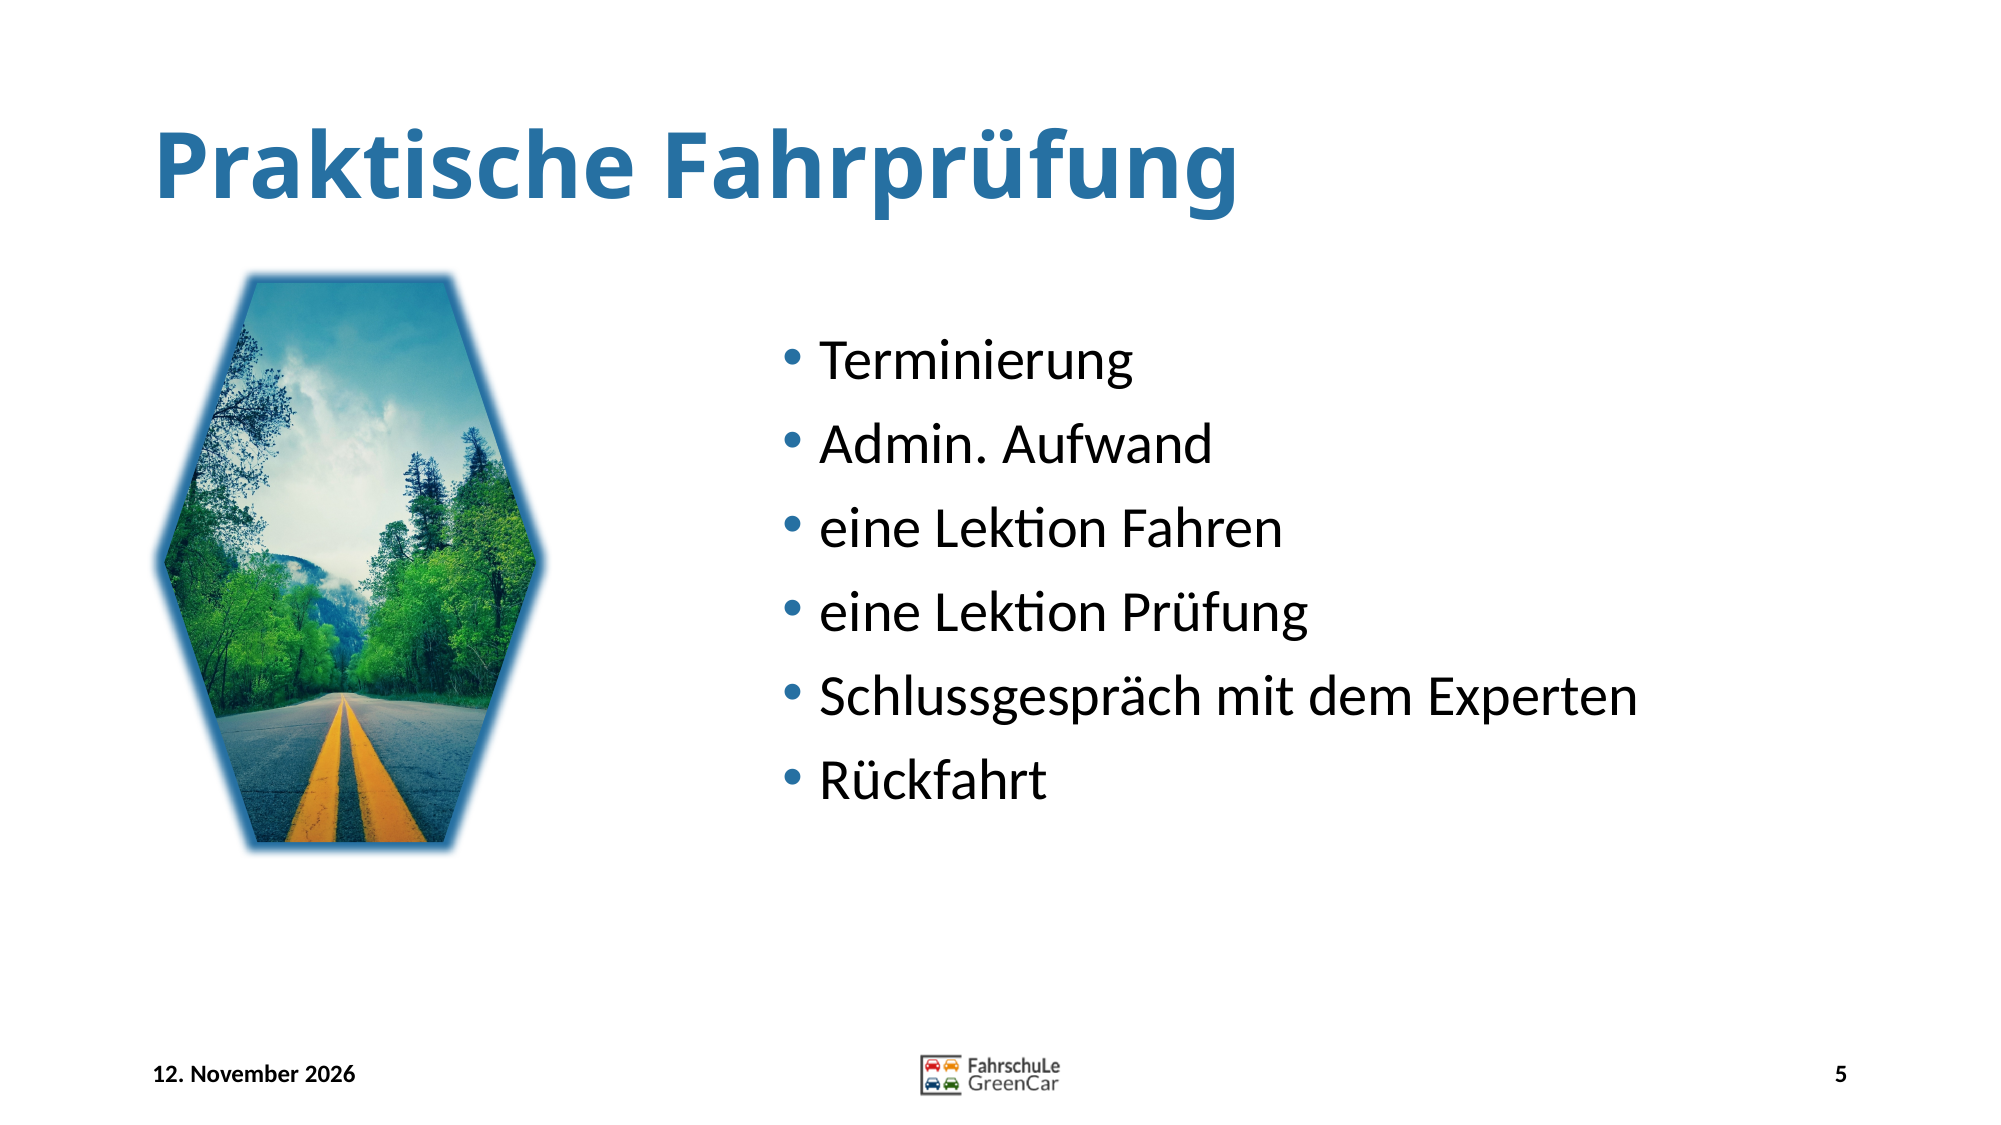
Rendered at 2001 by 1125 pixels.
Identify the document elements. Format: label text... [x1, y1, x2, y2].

slide_number 5 [1412, 1042, 1863, 1103]
title Praktische Fahrprüfung [137, 59, 1863, 278]
slide_number 11. März 2022 [137, 1042, 588, 1103]
list Terminierung Admin. Aufwand eine Lektion Fahren eine Lektion Prüfung Schlussgespräch mit dem Experten Rückfahrt [767, 299, 1863, 1014]
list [164, 282, 537, 843]
picture [886, 1028, 1114, 1117]
